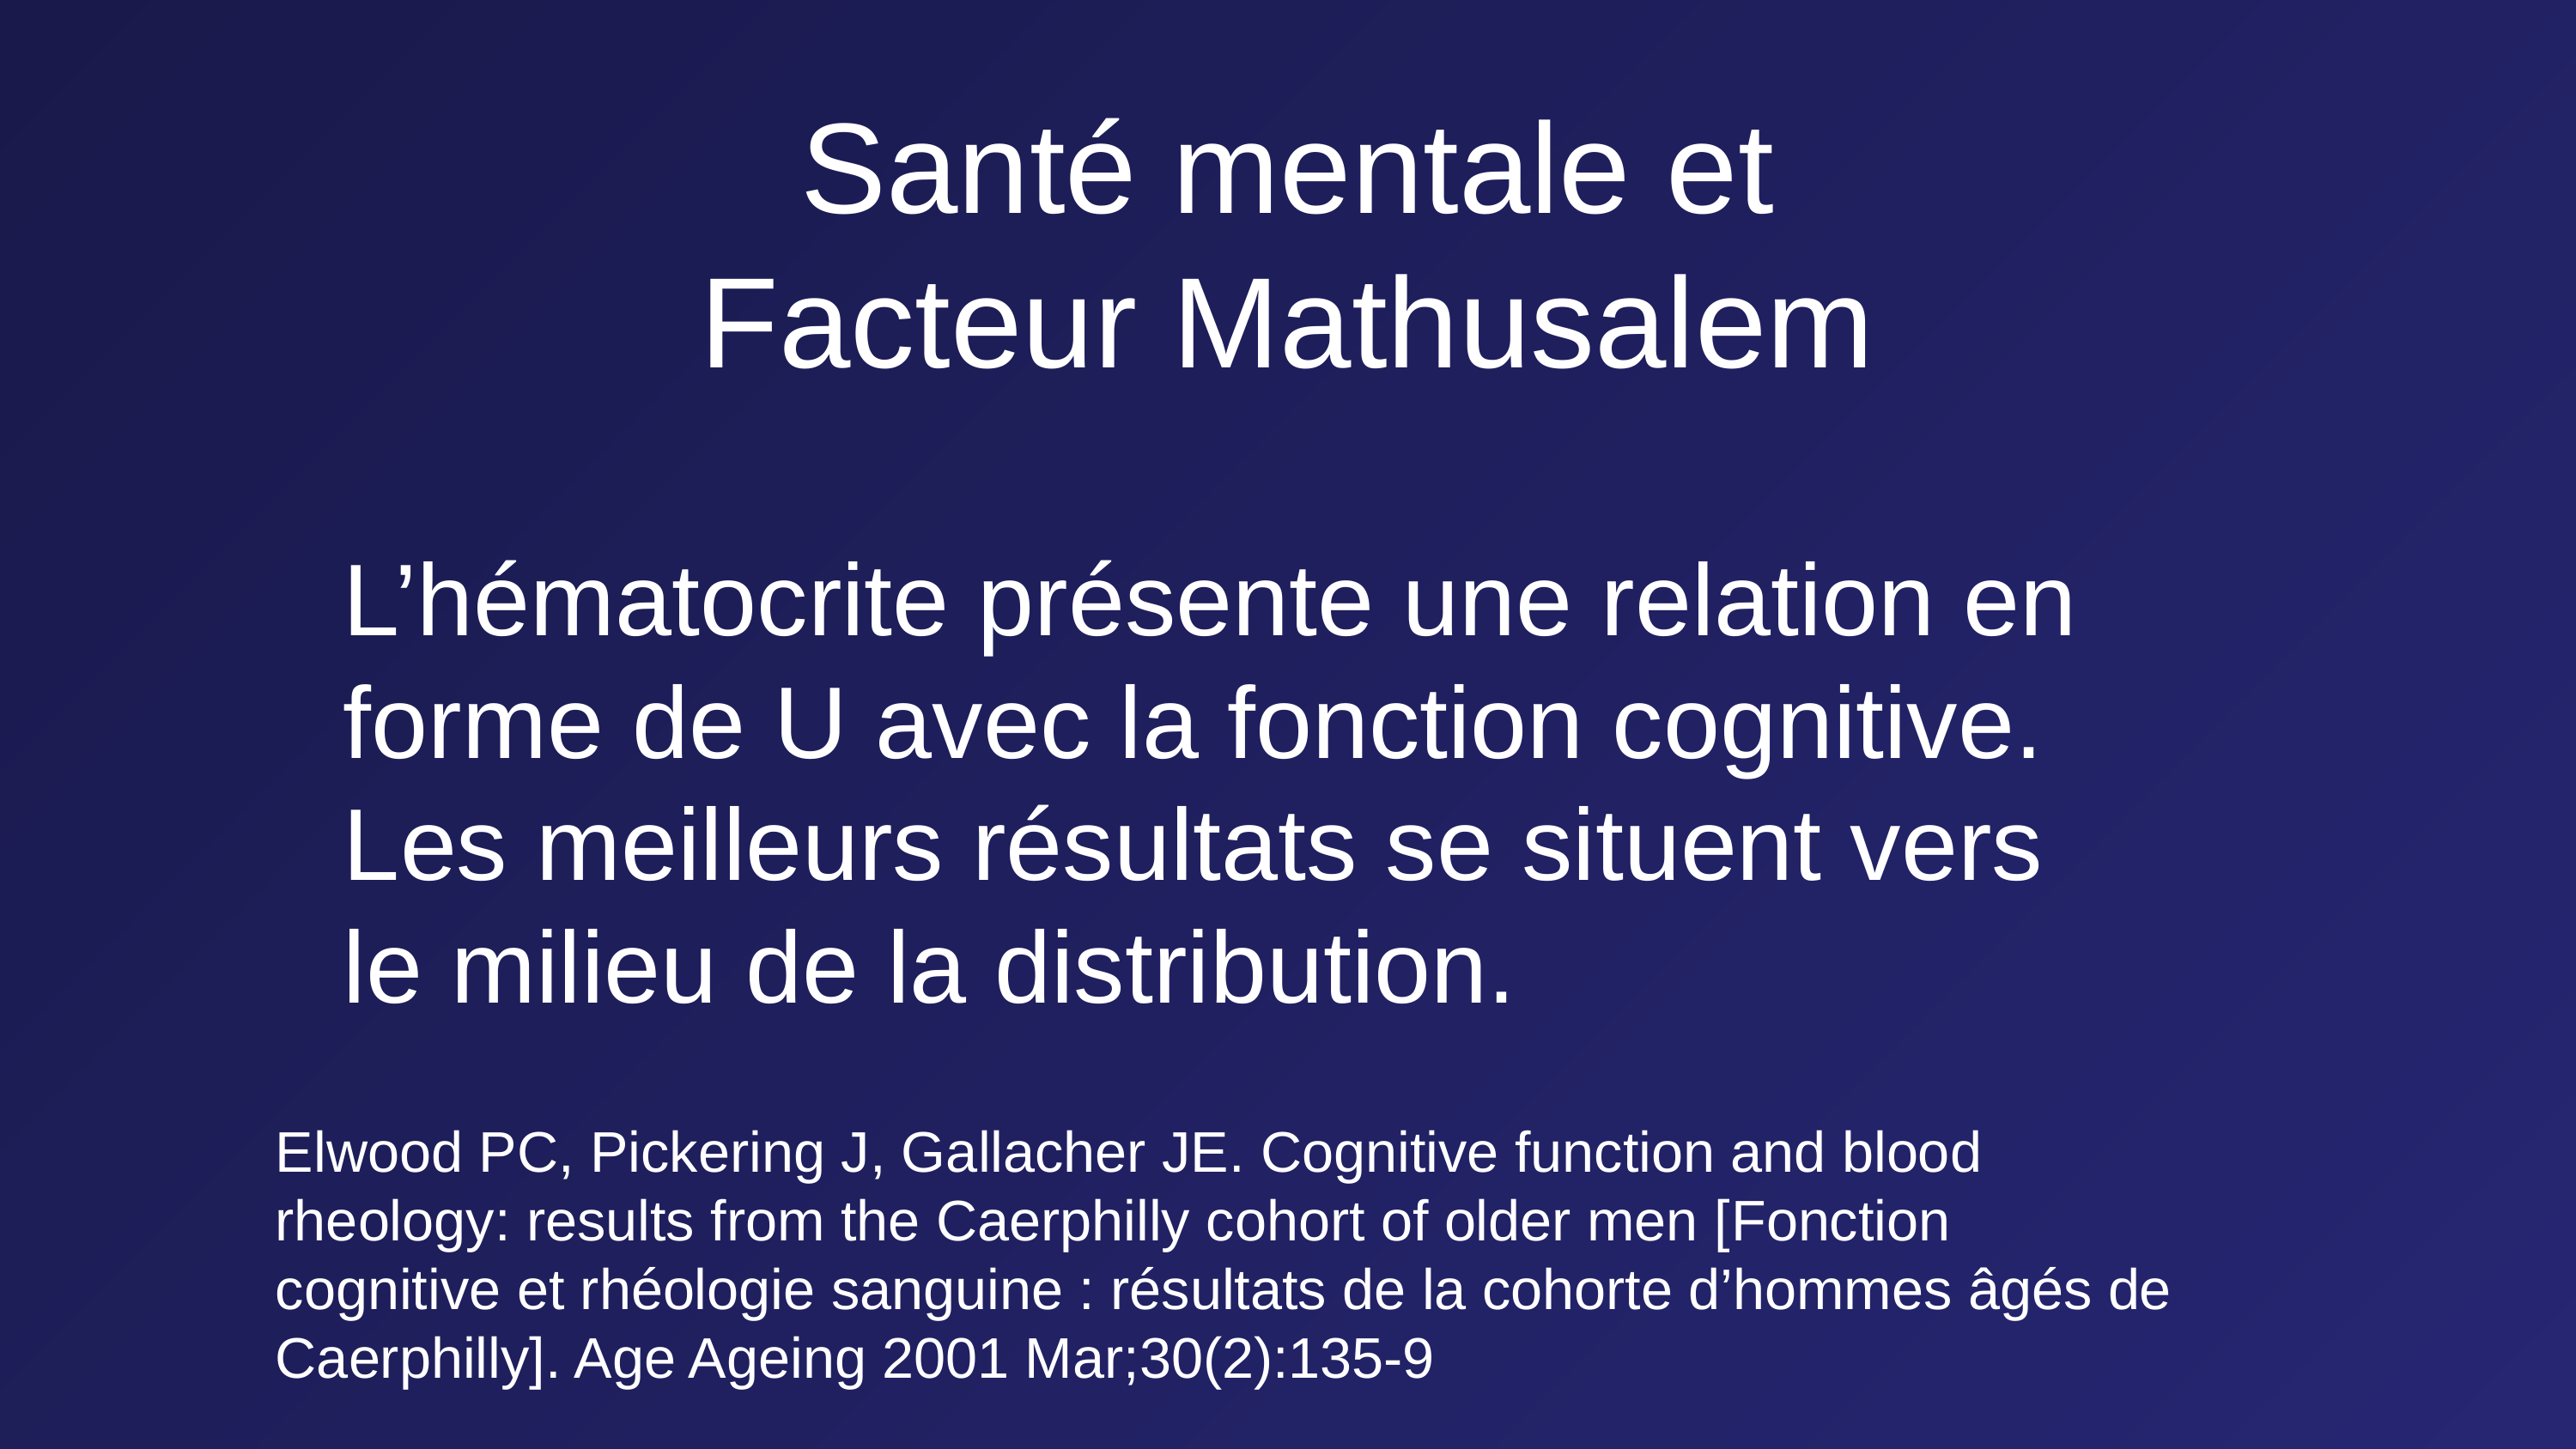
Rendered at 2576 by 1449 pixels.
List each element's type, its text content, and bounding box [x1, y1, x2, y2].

text_box Elwood PC, Pickering J, Gallacher JE. Cognitive function and blood rheology: results from the Caerphilly cohort of older men [Fonction cognitive et rhéologie sanguine : résultats de la cohorte d’hommes âgés de Caerphilly]. Age Ageing 2001 Mar;30(2):135-9 [253, 1104, 2204, 1400]
title Santé mentale et Facteur Mathusalem [666, 169, 1910, 309]
text_box L’hématocrite présente une relation en forme de U avec la fonction cognitive. Les meilleurs résultats se situent vers le milieu de la distribution. [321, 523, 2136, 1034]
